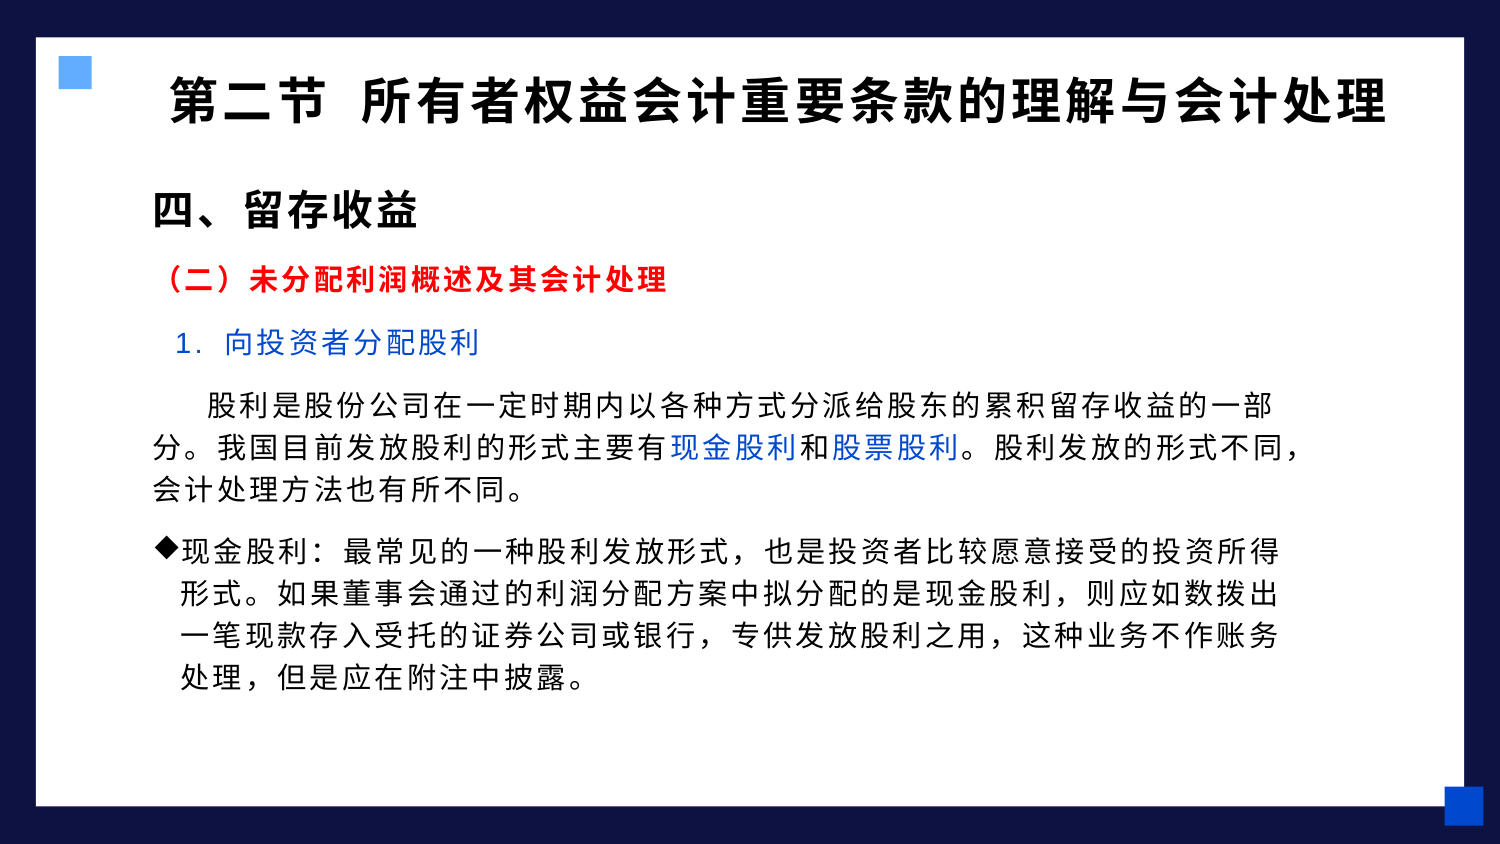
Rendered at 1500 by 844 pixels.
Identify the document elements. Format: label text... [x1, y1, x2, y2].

list 四、留存收益 （二）未分配利润概述及其会计处理 1. 向投资者分配股利 股利是股份公司在一定时期内以各种方式分派给股东的累积留存收益的一部分。我国目前发放股利的形式主要有现金股利和股票股利。股利发放的形式不同，会计处理方法也有所不同。 现金股利：最常见的一种股利发放形式，也是投资者比较愿意接受的投资所得形式。如果董事会通过的利润分配方案中拟分配的是现金股利，则应如数拨出一笔现款存入受托的证券公司或银行，专供发放股利之用，这种业务不作账务处理，但是应在附注中披露。 [135, 173, 1321, 598]
title 第二节 所有者权益会计重要条款的理解与会计处理 [141, 48, 1411, 139]
